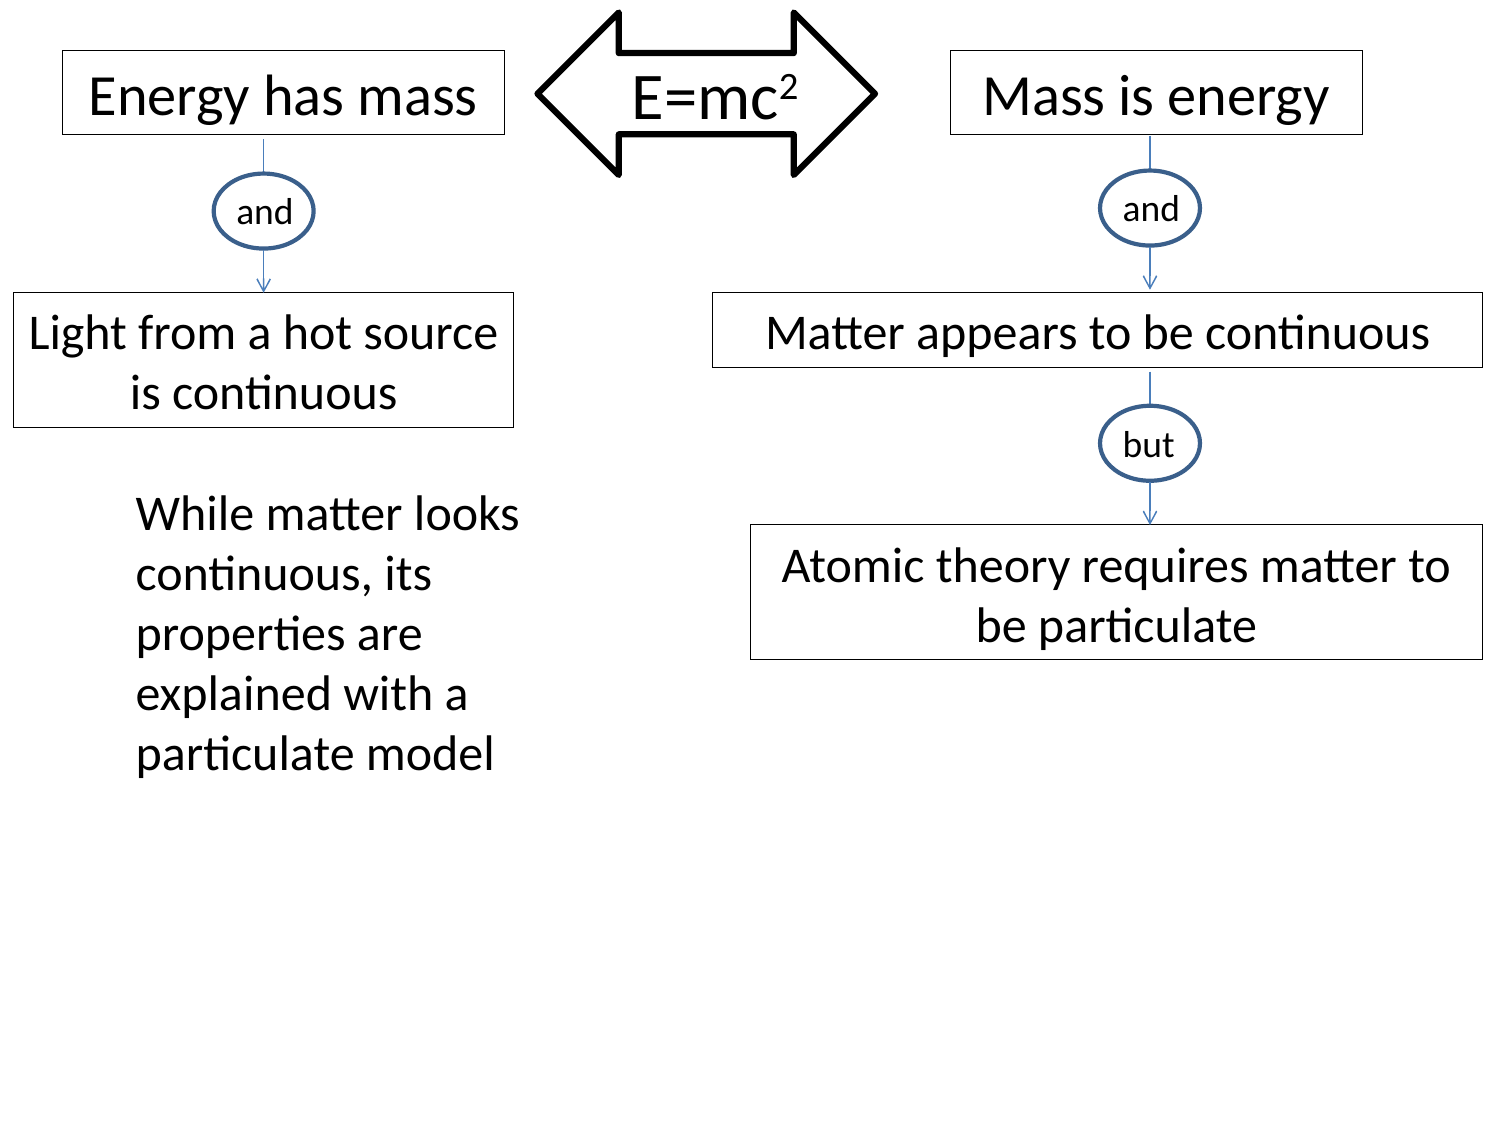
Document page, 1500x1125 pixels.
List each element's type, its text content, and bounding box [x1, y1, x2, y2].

text_box While matter looks continuous, its properties are explained with a particulate model [120, 472, 638, 788]
text_box [791, 10, 830, 45]
text_box [791, 141, 831, 177]
text_box [845, 60, 878, 127]
text_box [535, 10, 621, 177]
text_box Matter appears to be continuous [712, 292, 1483, 368]
text_box Mass is energy [950, 50, 1363, 135]
text_box Light from a hot source is continuous [13, 292, 514, 428]
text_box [1099, 136, 1221, 290]
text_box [749, 371, 1484, 662]
text_box E=mc2 [617, 45, 845, 141]
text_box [213, 139, 335, 294]
text_box Energy has mass [62, 50, 505, 135]
